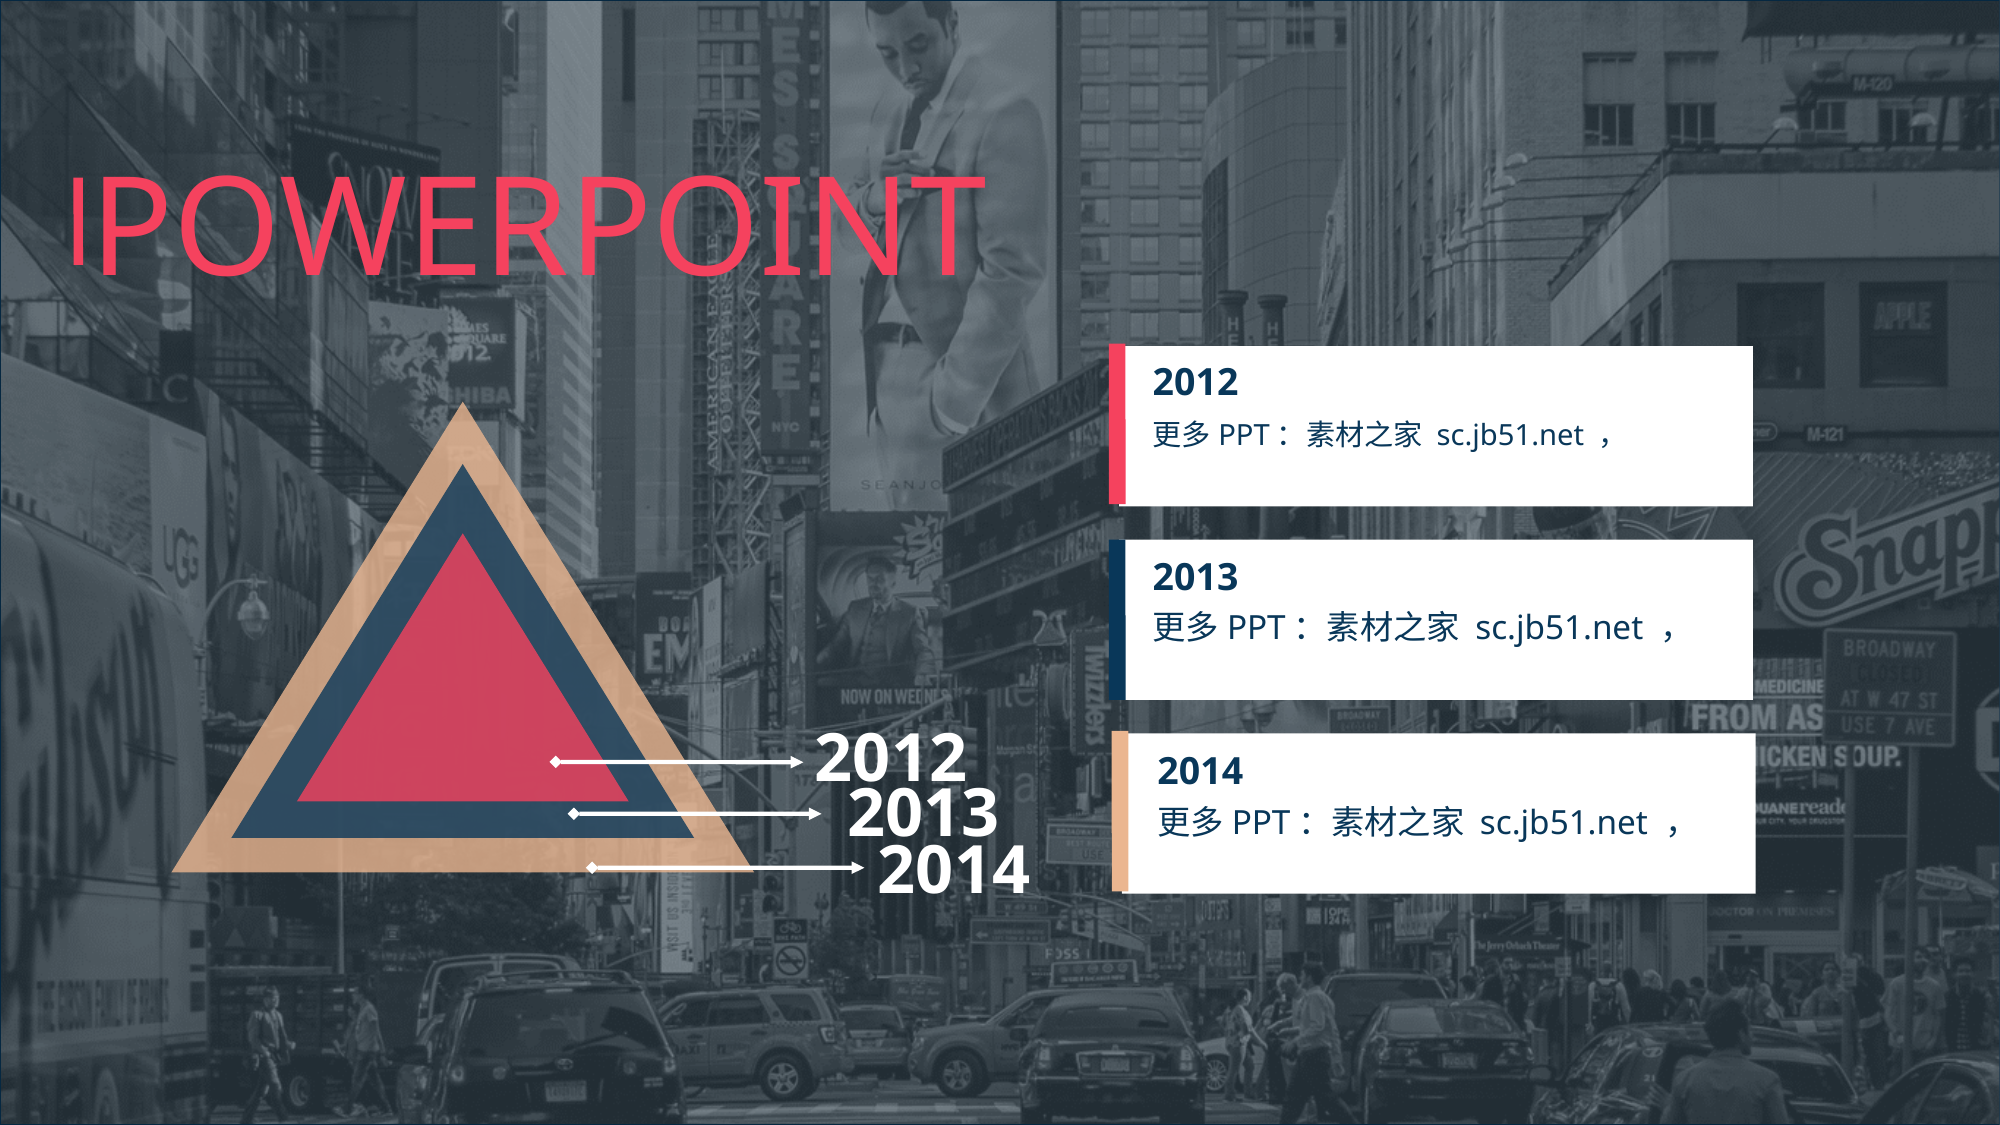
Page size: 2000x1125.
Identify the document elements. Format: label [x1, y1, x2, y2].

text_box [171, 401, 755, 873]
picture [0, 0, 2000, 1125]
